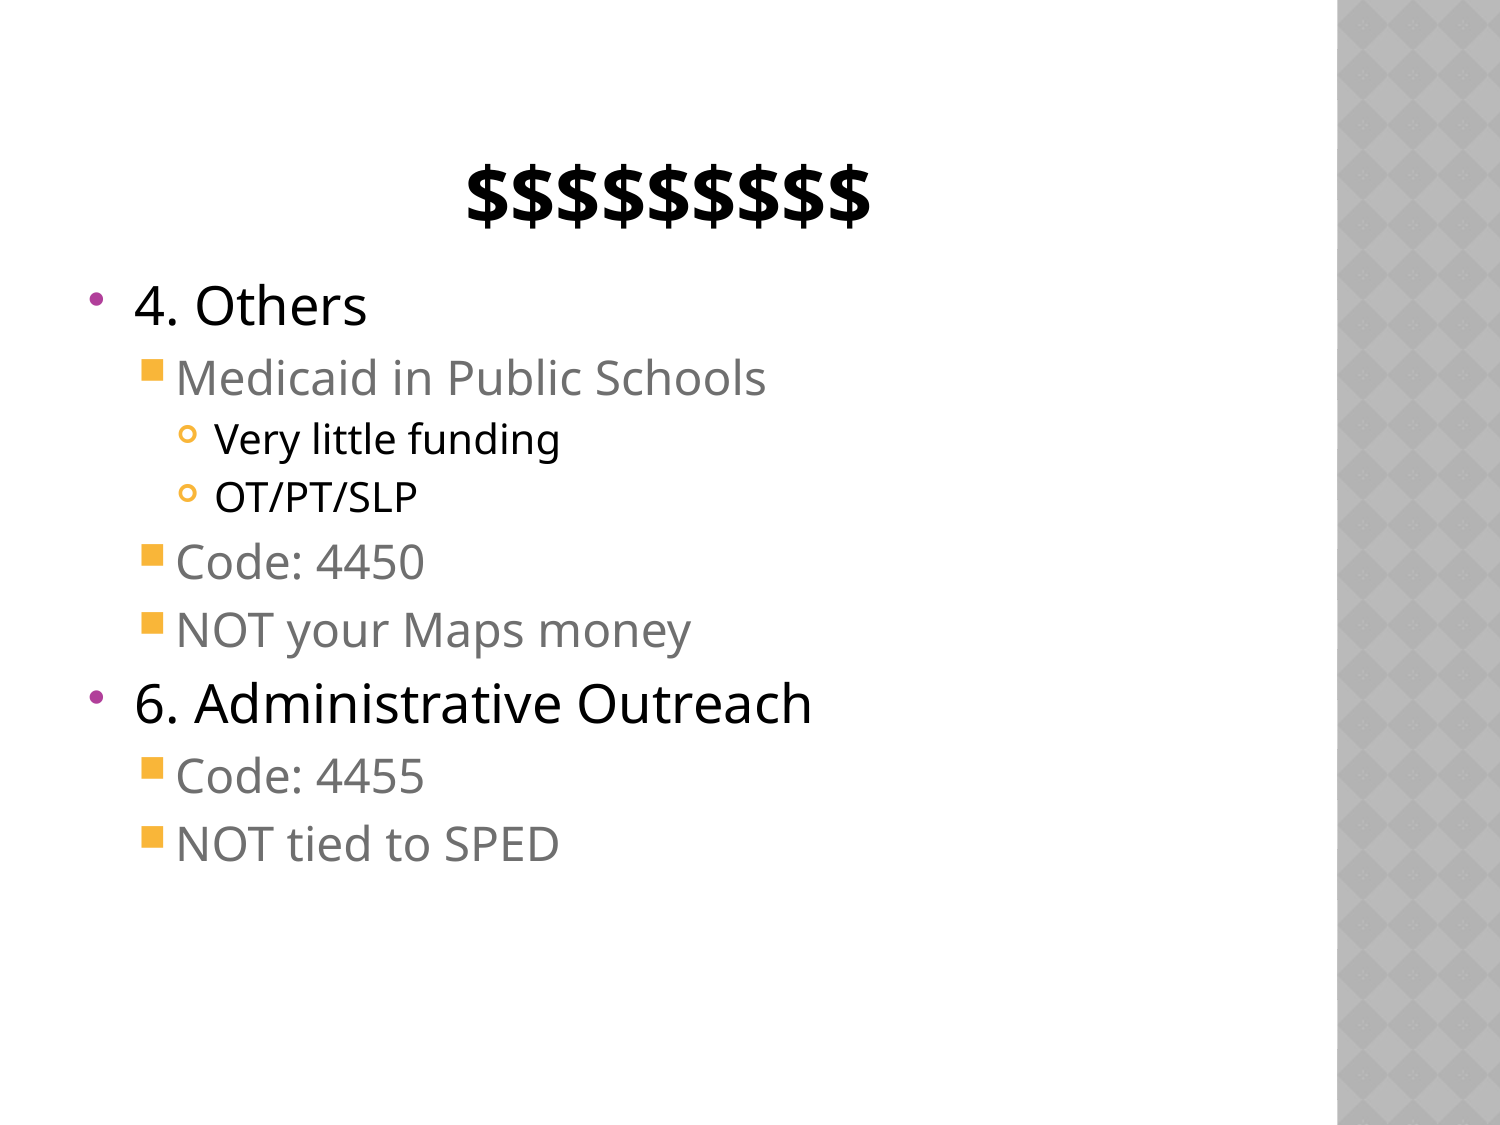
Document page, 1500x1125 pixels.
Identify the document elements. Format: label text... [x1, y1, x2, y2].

list 4. Others Medicaid in Public Schools Very little funding OT/PT/SLP Code: 4450 NOT your Maps money 6. Administrative Outreach Code: 4455 NOT tied to SPED [75, 264, 1263, 1059]
title $$$$$$$$$ [75, 52, 1263, 240]
